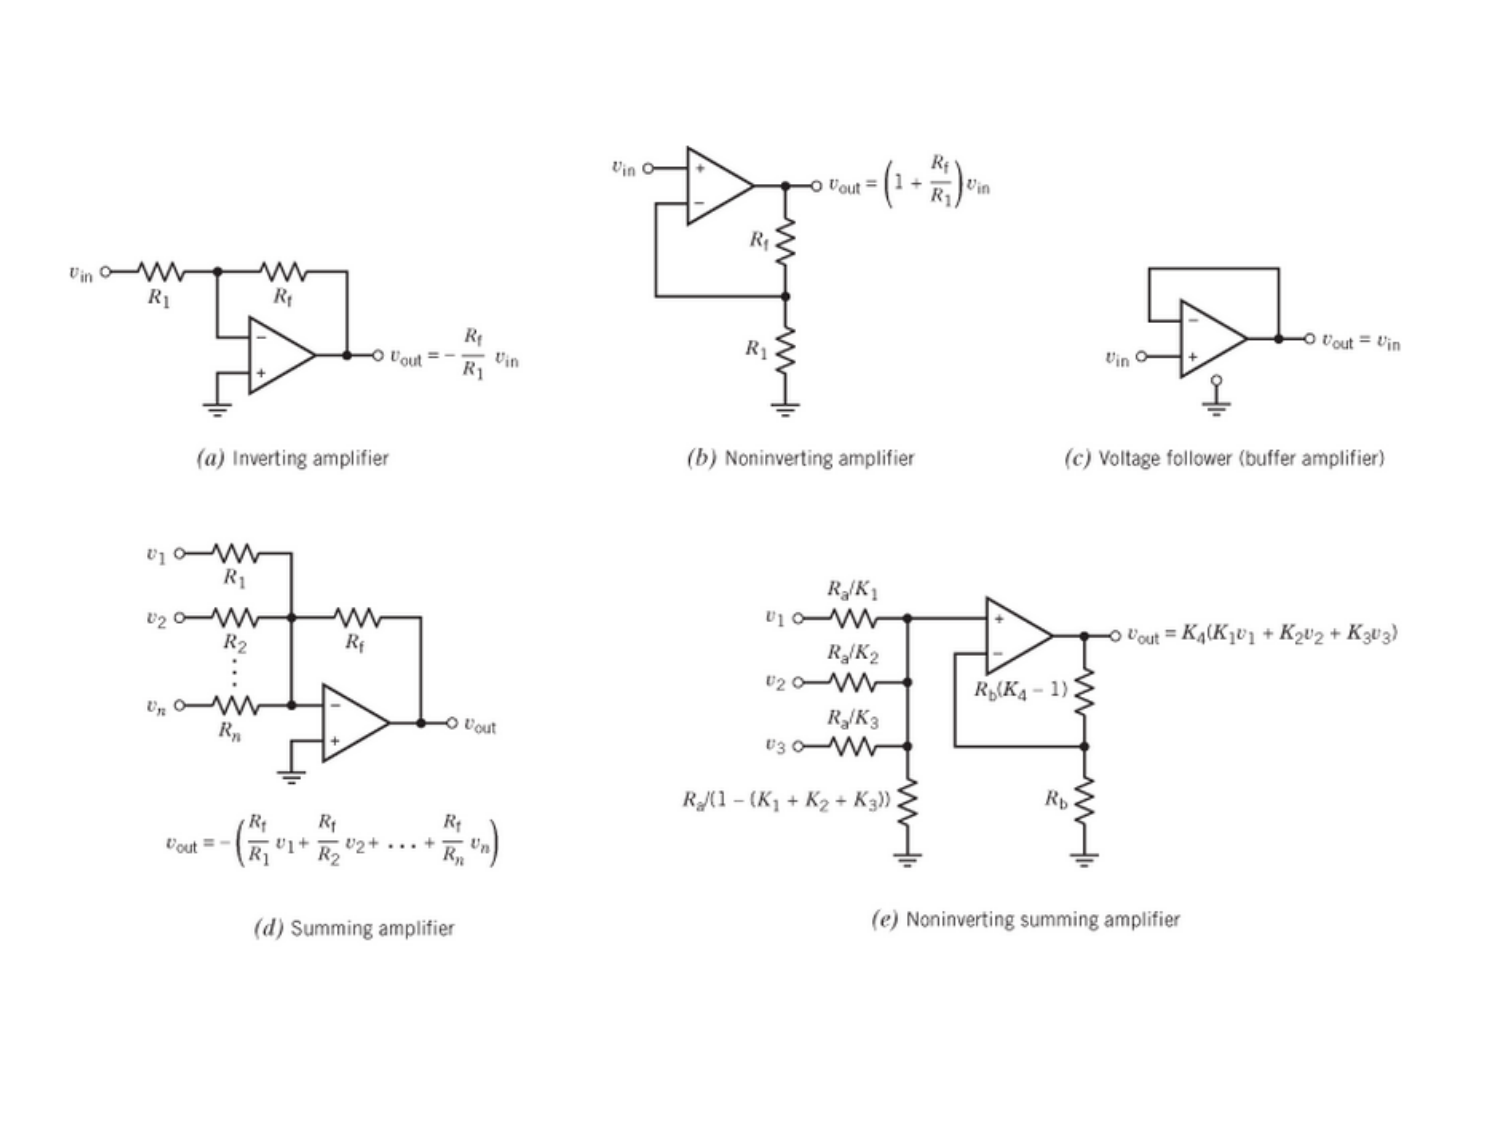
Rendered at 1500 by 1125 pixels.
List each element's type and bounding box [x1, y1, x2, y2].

picture [49, 137, 1438, 963]
